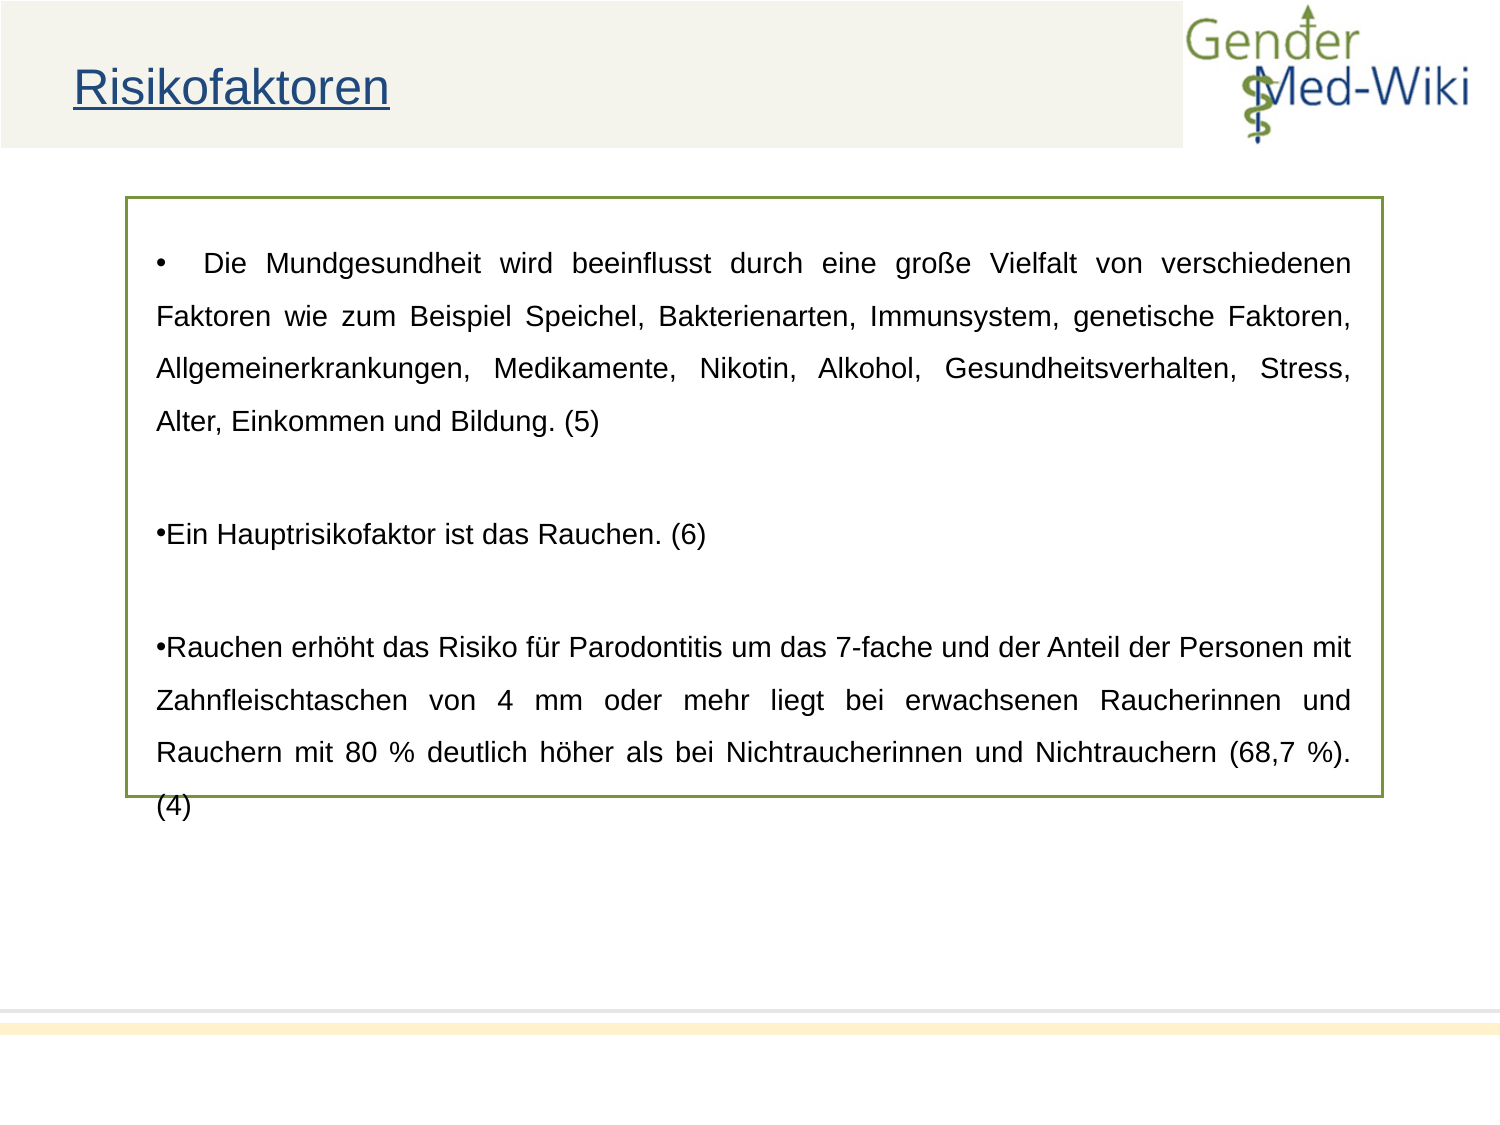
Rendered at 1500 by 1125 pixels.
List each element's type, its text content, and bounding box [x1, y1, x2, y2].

list Die Mundgesundheit wird beeinflusst durch eine große Vielfalt von verschiedenen Faktoren wie zum Beispiel Speichel, Bakterienarten, Immunsystem, genetische Faktoren, Allgemeinerkrankungen, Medikamente, Nikotin, Alkohol, Gesundheitsverhalten, Stress, Alter, Einkommen und Bildung. (5) Ein Hauptrisikofaktor ist das Rauchen. (6) Rauchen erhöht das Risiko für Parodontitis um das 7-fache und der Anteil der Personen mit Zahnfleischtaschen von 4 mm oder mehr liegt bei erwachsenen Raucherinnen und Rauchern mit 80 % deutlich höher als bei Nichtraucherinnen und Nichtrauchern (68,7 %). (4) [126, 197, 1383, 797]
text_box Risikofaktoren [58, 46, 1043, 122]
picture [1183, 0, 1471, 149]
text_box [0, 1023, 1500, 1035]
